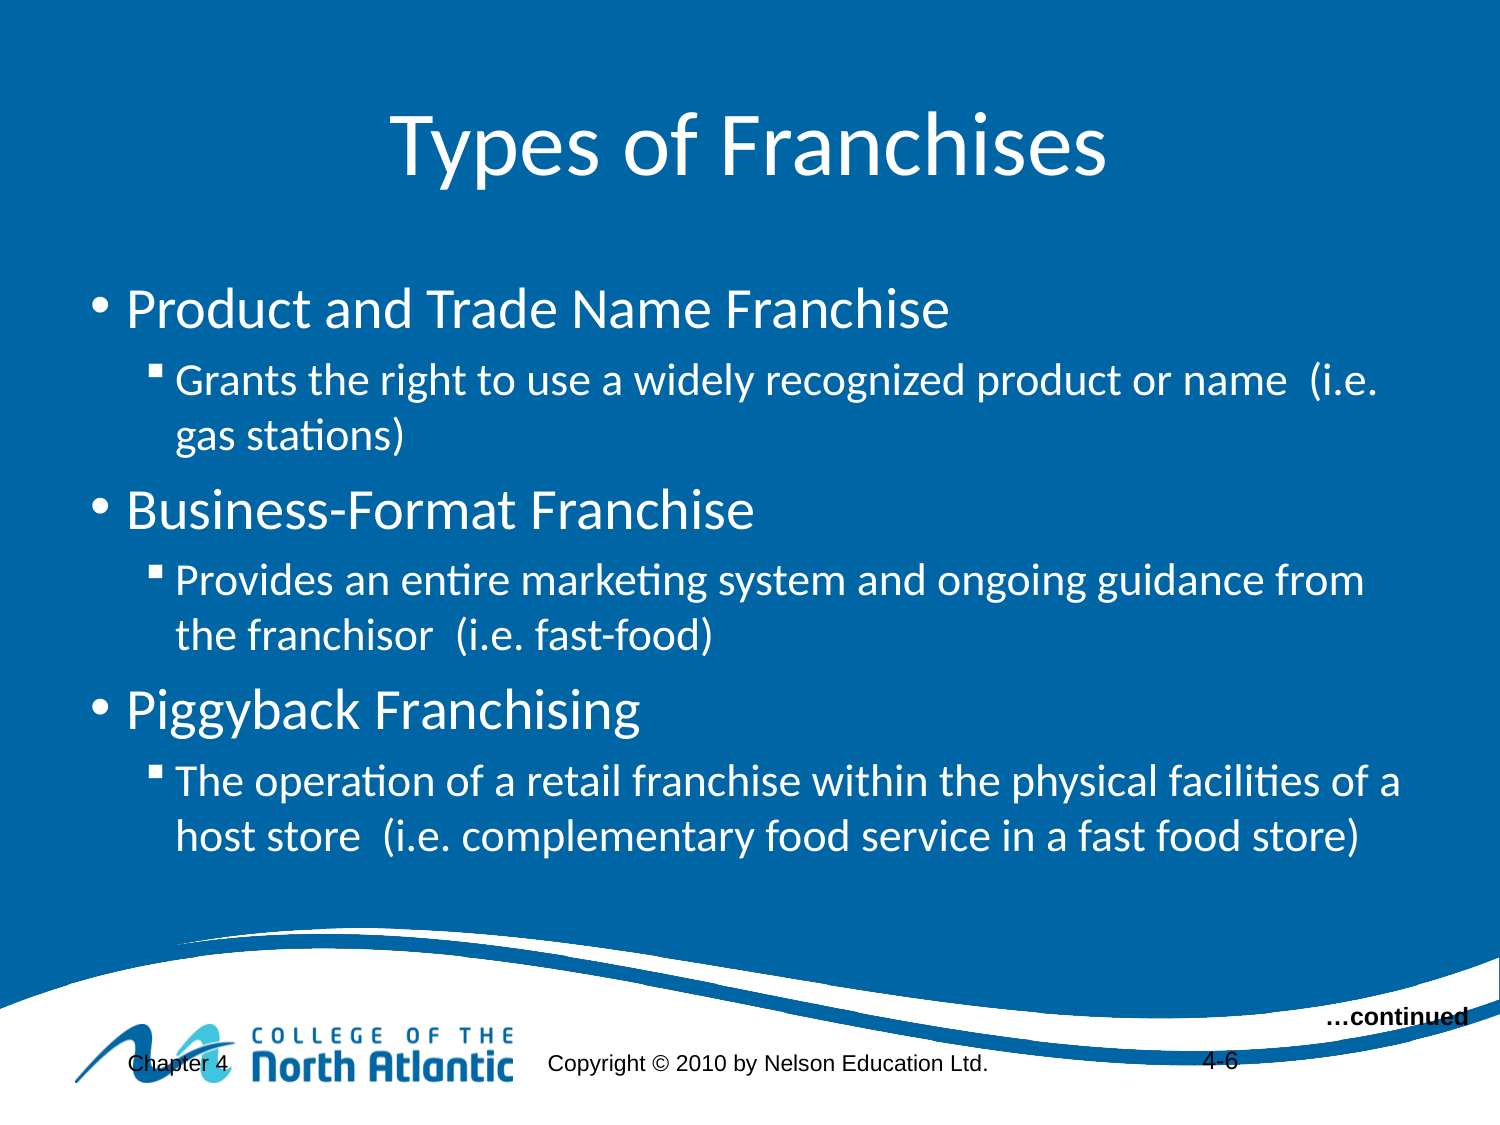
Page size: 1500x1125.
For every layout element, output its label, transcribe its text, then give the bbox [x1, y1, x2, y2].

slide_number 4-6 [1187, 1037, 1500, 1113]
picture [0, 928, 1500, 1125]
title Types of Franchises [75, 45, 1425, 233]
text_box …continued [1325, 999, 1470, 1030]
list Product and Trade Name Franchise Grants the right to use a widely recognized product or name (i.e. gas stations) Business-Format Franchise Provides an entire marketing system and ongoing guidance from the franchisor (i.e. fast-food) Piggyback Franchising The operation of a retail franchise within the physical facilities of a host store (i.e. complementary food service in a fast food store) [75, 262, 1425, 900]
